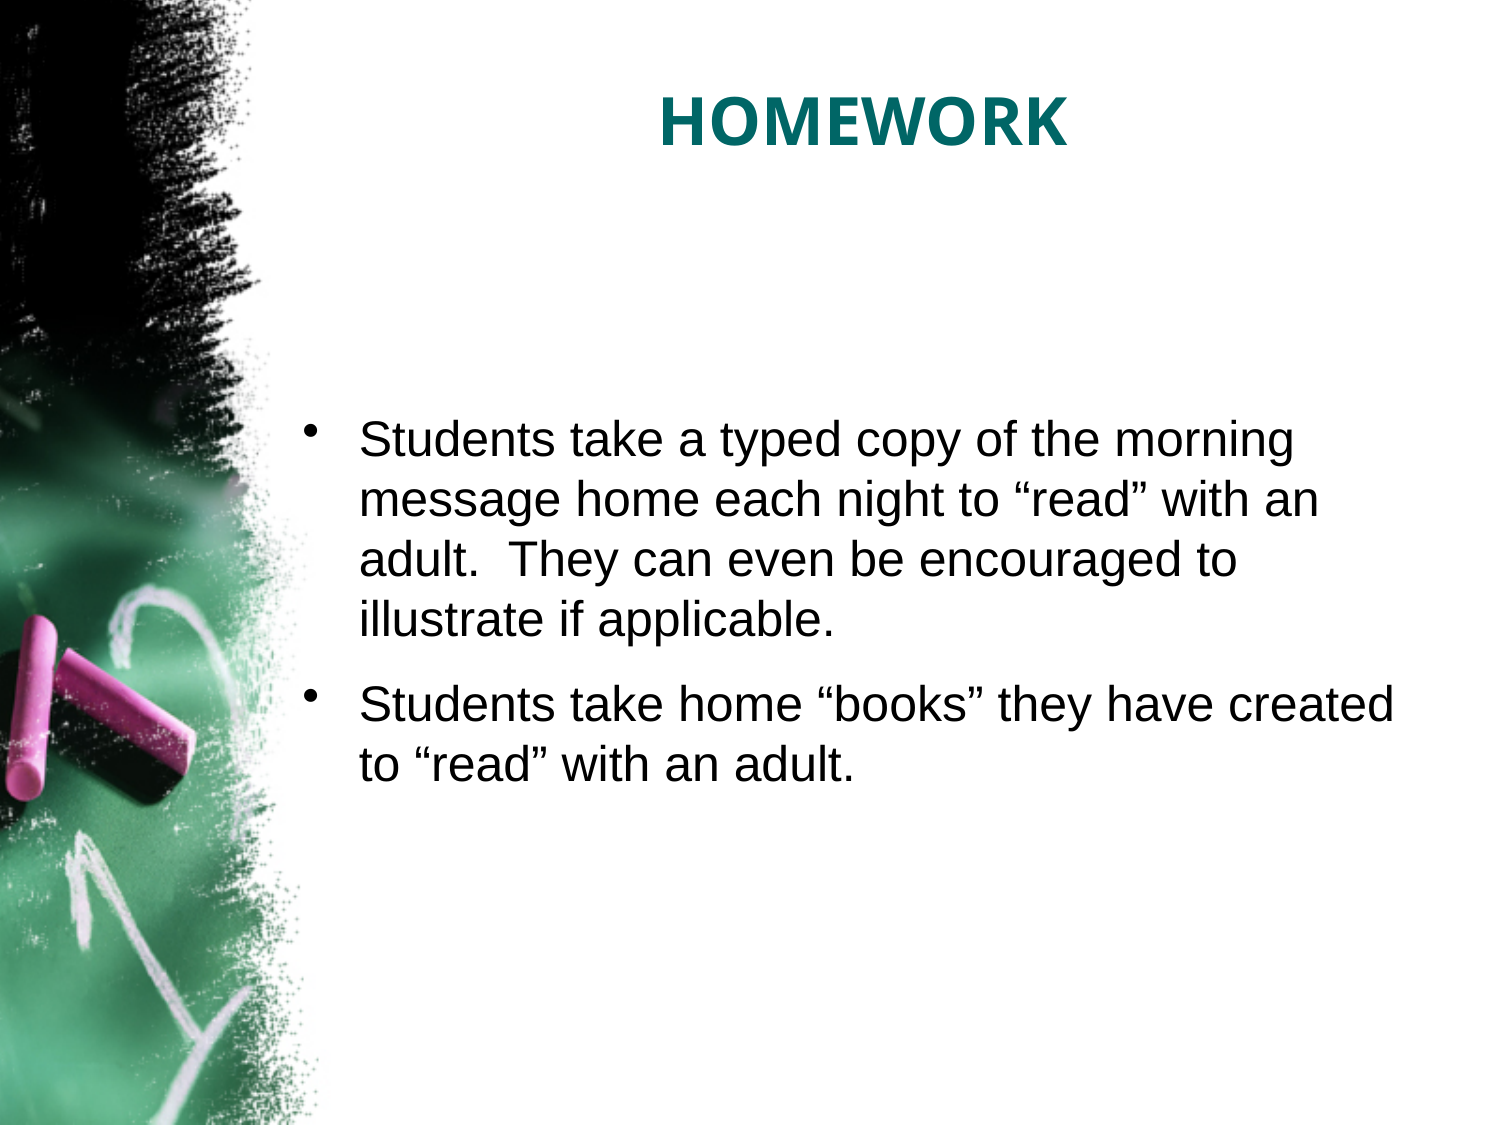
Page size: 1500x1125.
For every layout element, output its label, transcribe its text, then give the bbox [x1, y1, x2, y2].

picture [0, 0, 1500, 1125]
list Students take a typed copy of the morning message home each night to “read” with an adult. They can even be encouraged to illustrate if applicable. Students take home “books” they have created to “read” with an adult. [287, 228, 1438, 979]
title HOMEWORK [287, 50, 1438, 188]
